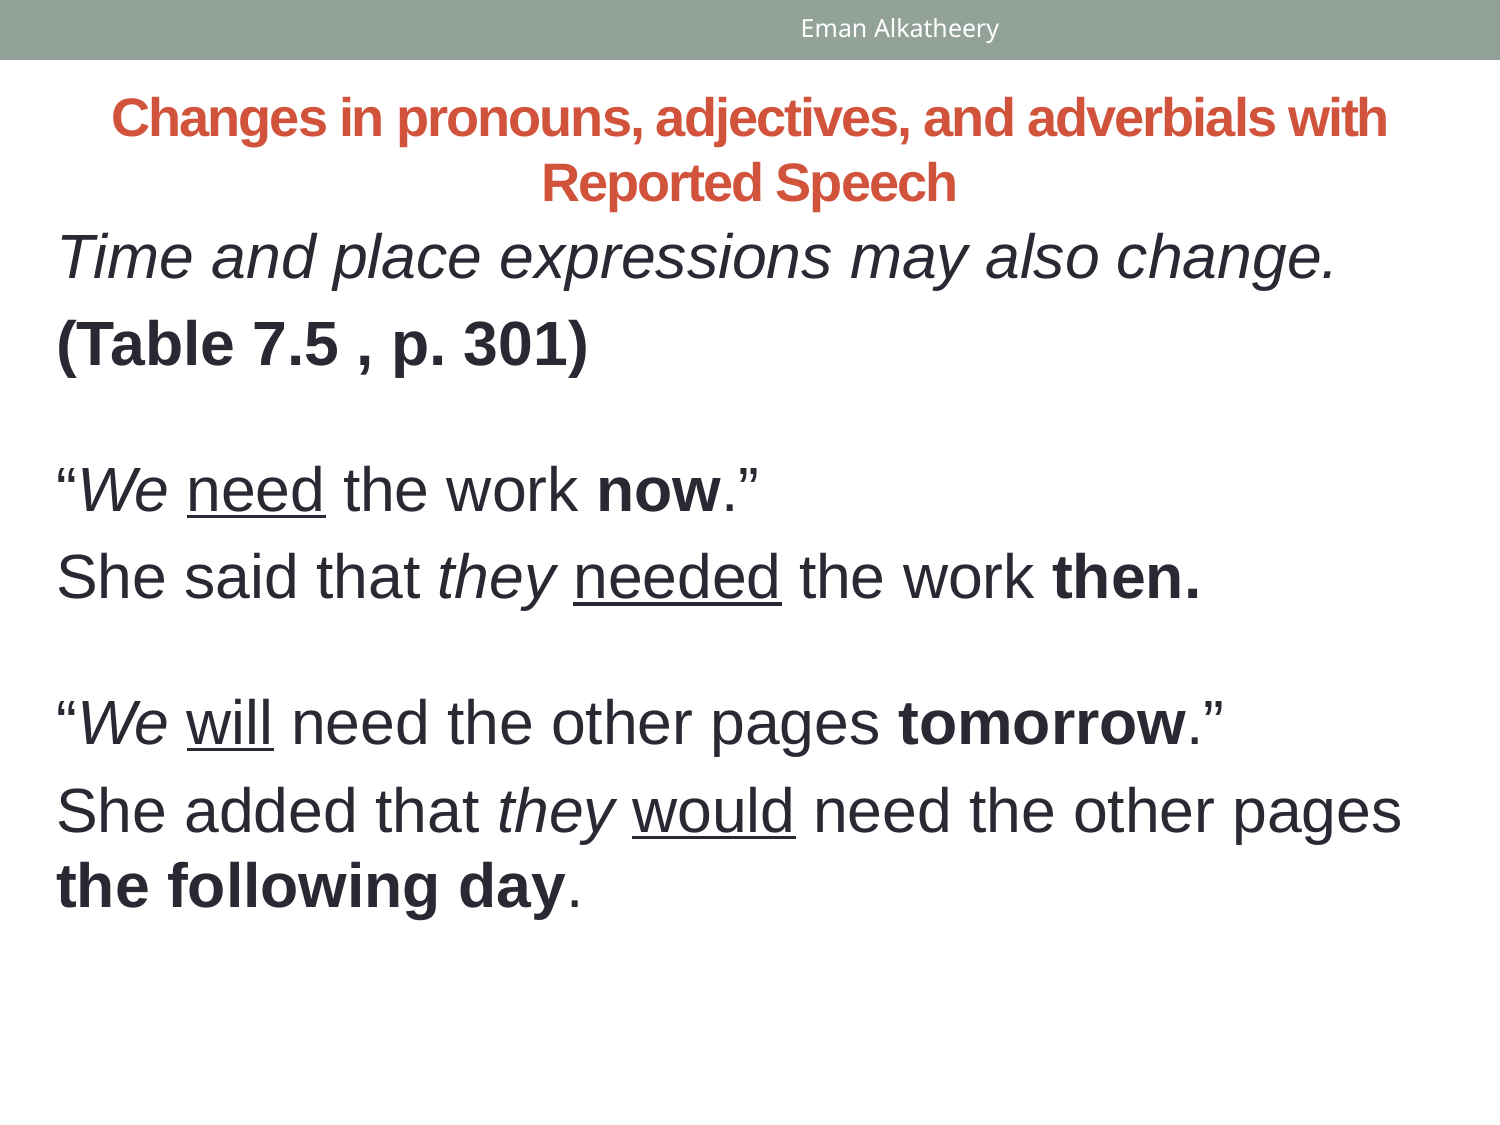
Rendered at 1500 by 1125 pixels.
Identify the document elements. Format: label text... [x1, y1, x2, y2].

title Changes in pronouns, adjectives, and adverbials with Reported Speech [29, 66, 1471, 229]
footer Eman Alkatheery [562, 3, 1238, 57]
list Time and place expressions may also change. (Table 7.5 , p. 301) “We need the work now.” She said that they needed the work then. “We will need the other pages tomorrow.” She added that they would need the other pages the following day. [41, 208, 1471, 1071]
